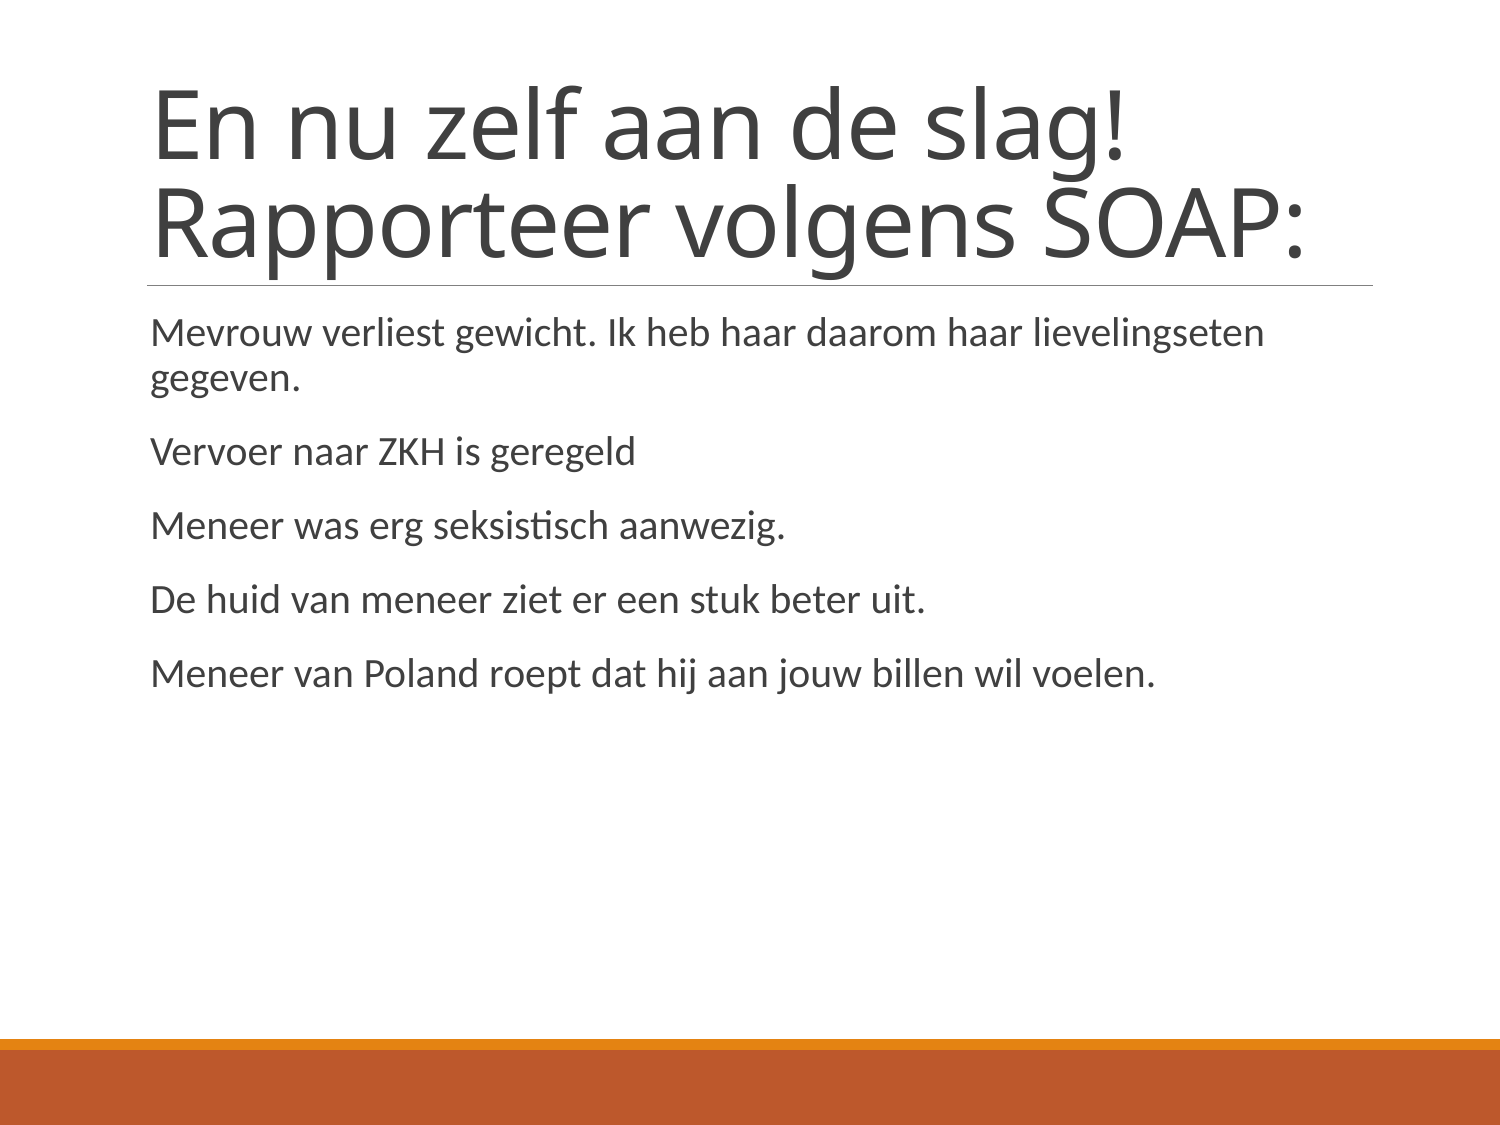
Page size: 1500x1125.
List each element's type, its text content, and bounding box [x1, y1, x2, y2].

title En nu zelf aan de slag! Rapporteer volgens SOAP: [135, 47, 1373, 285]
list Mevrouw verliest gewicht. Ik heb haar daarom haar lievelingseten gegeven. Vervoer naar ZKH is geregeld Meneer was erg seksistisch aanwezig. De huid van meneer ziet er een stuk beter uit. Meneer van Poland roept dat hij aan jouw billen wil voelen. [135, 302, 1373, 963]
